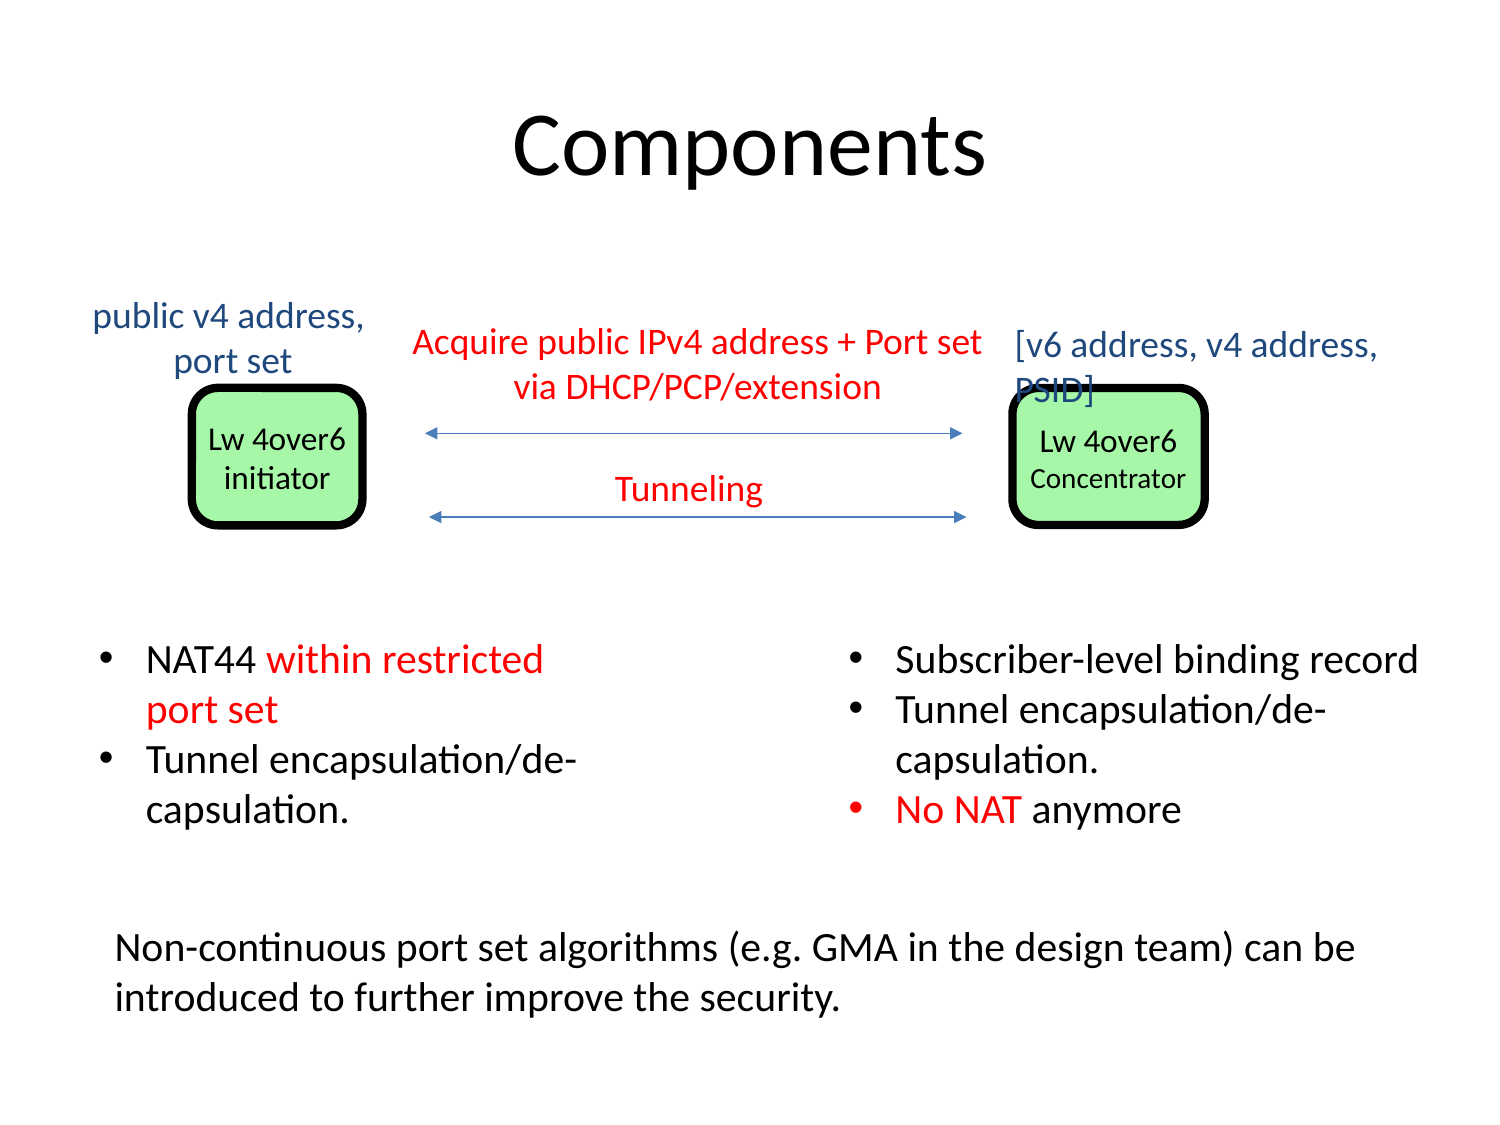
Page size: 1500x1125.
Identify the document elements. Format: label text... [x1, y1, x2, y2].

text_box Tunneling [599, 456, 838, 516]
text_box public v4 address, port set [69, 284, 397, 389]
text_box Acquire public IPv4 address + Port set via DHCP/PCP/extension [383, 309, 1013, 415]
text_box NAT44 within restricted port set Tunnel encapsulation/de-capsulation. [84, 624, 600, 840]
text_box [v6 address, v4 address, PSID] [999, 312, 1477, 418]
text_box Lw 4over6 initiator [191, 389, 363, 526]
text_box Non-continuous port set algorithms (e.g. GMA in the design team) can be introduced to further improve the security. [99, 912, 1385, 1028]
text_box Lw 4over6 Concentrator [1012, 418, 1205, 526]
title Components [75, 45, 1425, 233]
text_box Subscriber-level binding record Tunnel encapsulation/de-capsulation. No NAT anymore [833, 624, 1442, 840]
